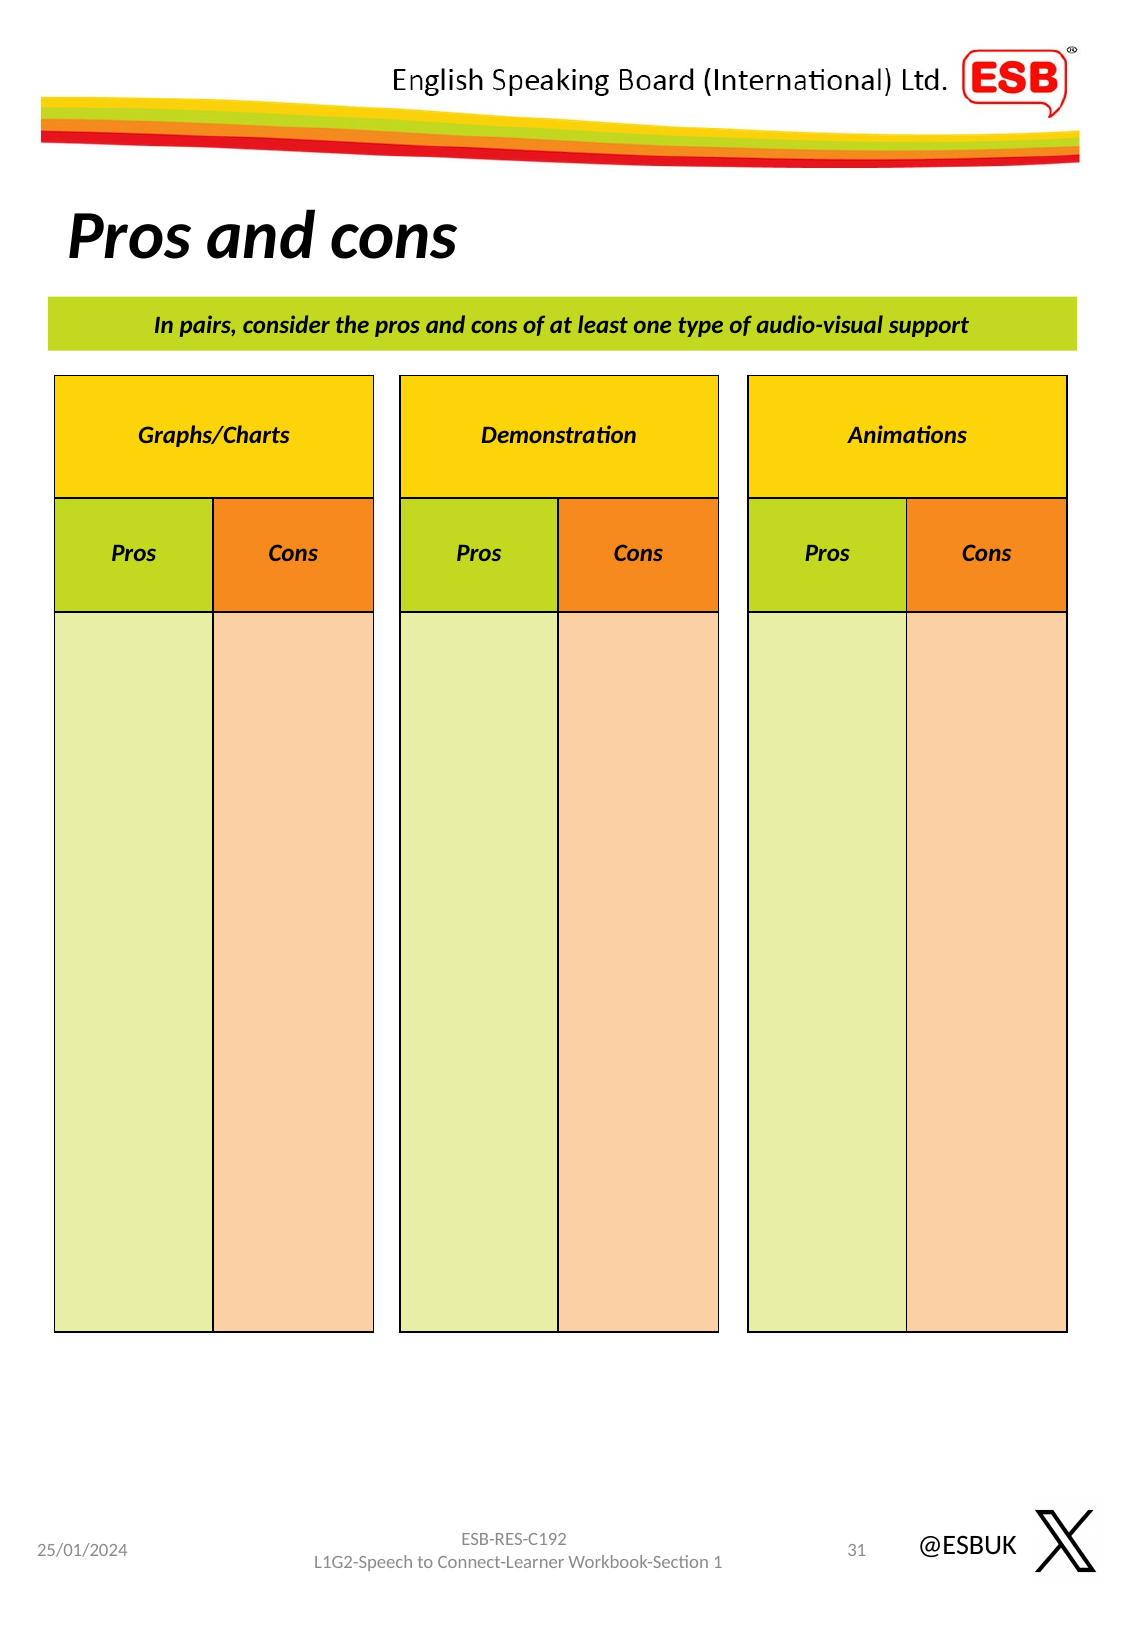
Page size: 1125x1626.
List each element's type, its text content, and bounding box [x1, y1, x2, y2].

footer ESB-RES-C192 L1G2-Speech to Connect-Learner Workbook-Section 1 [296, 1506, 697, 1593]
table_cell Cons [214, 499, 373, 611]
table_cell [401, 613, 557, 1331]
text_box In pairs, consider the pros and cons of at least one type of audio-visual support [47, 295, 1078, 352]
table_cell Pros [401, 499, 557, 611]
table_cell [55, 613, 212, 1331]
picture [1026, 1497, 1107, 1585]
table_cell Cons [907, 499, 1066, 611]
table_header Animations [749, 376, 1066, 497]
title Pros and cons [52, 198, 1023, 282]
table_cell [749, 613, 906, 1331]
table_header Demonstration [401, 376, 718, 497]
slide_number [22, 1506, 276, 1593]
table_cell Pros [749, 499, 906, 611]
slide_number 31 [697, 1506, 882, 1593]
table_cell Cons [559, 499, 718, 611]
table_cell [907, 613, 1066, 1331]
table_cell [559, 613, 718, 1331]
table_header Graphs/Charts [55, 376, 373, 497]
table_cell Pros [55, 499, 212, 611]
picture [0, 1, 1125, 234]
table_cell [214, 613, 373, 1331]
